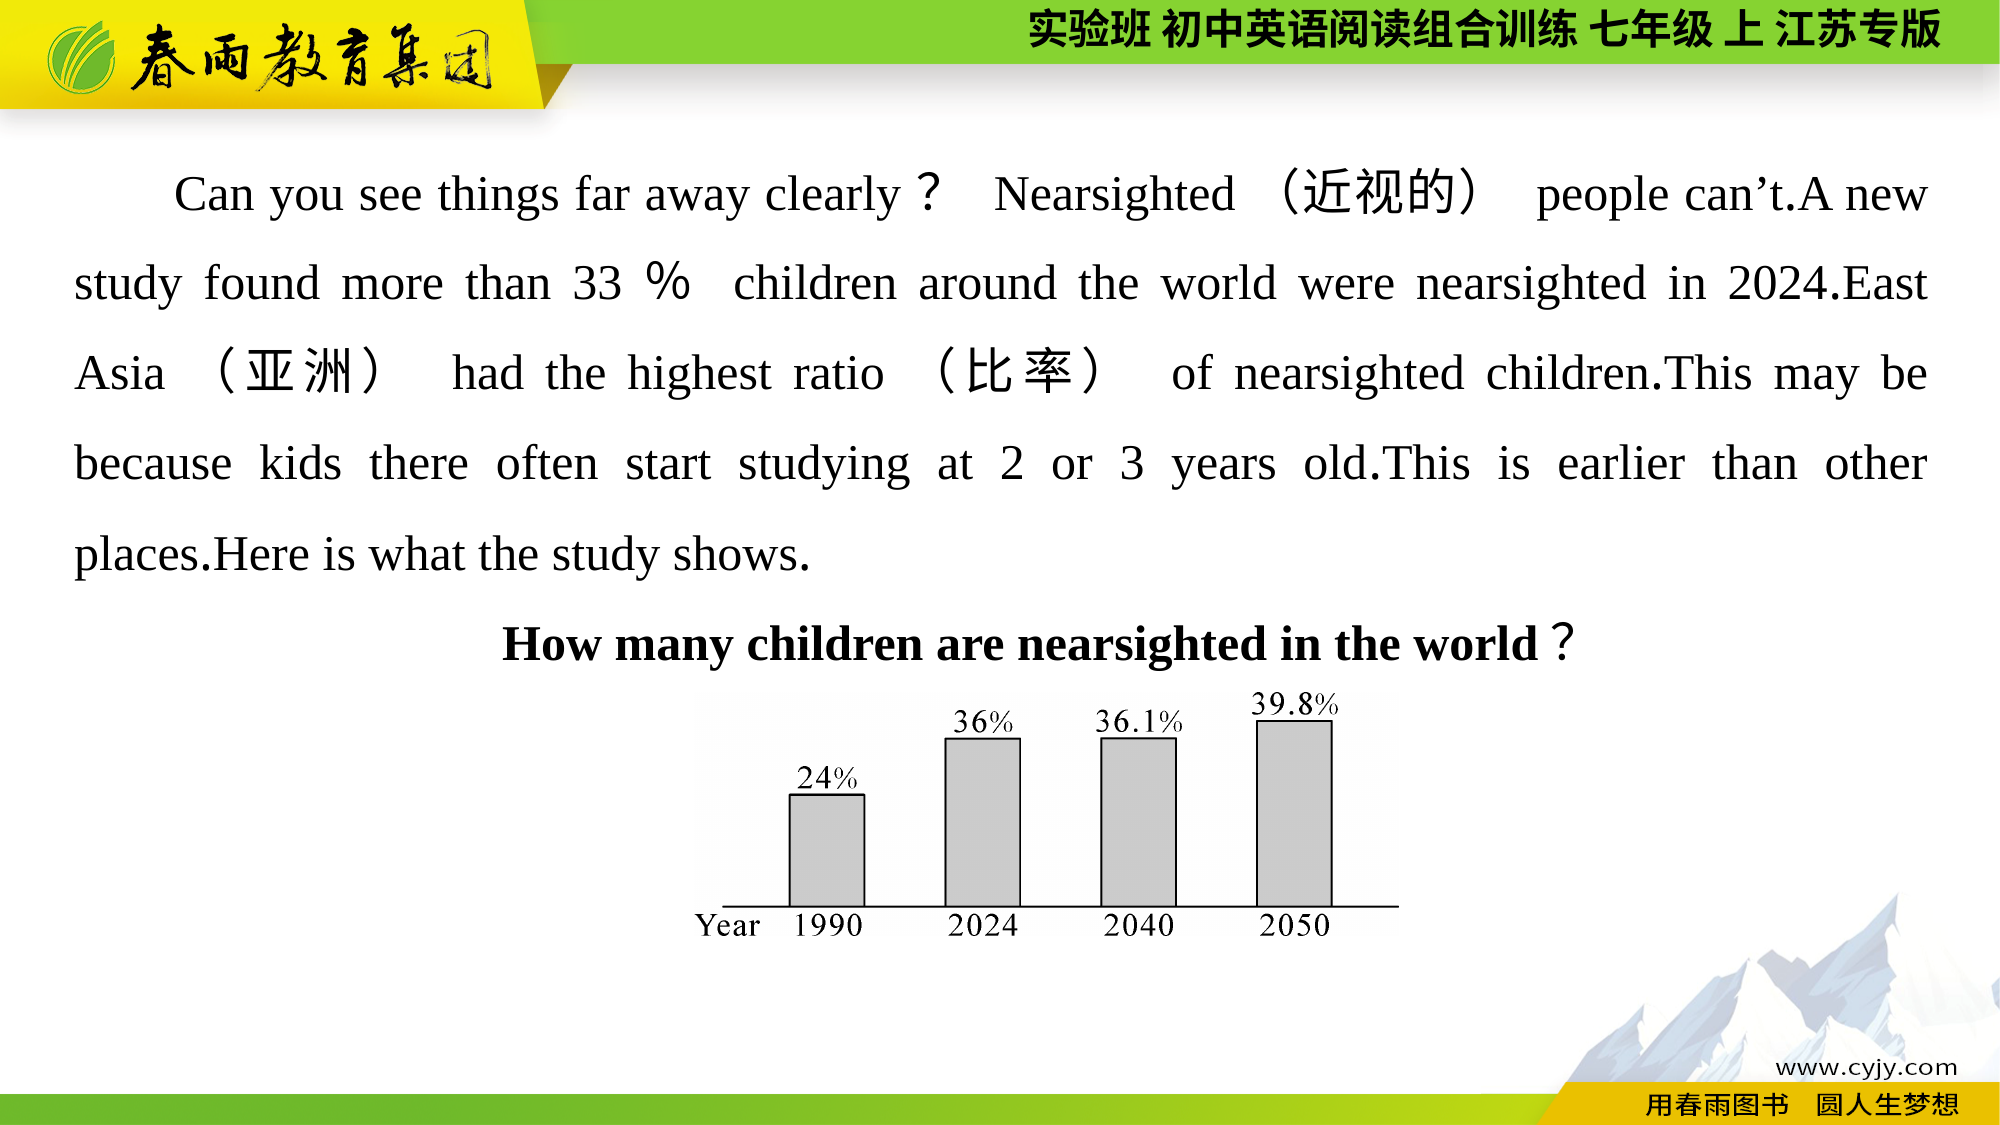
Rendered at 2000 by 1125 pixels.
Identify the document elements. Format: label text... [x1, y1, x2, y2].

picture [0, 0, 2000, 1125]
list Can you see things far away clearly？ Nearsighted（近视的） people can’t.A new study found more than 33％ children around the world were nearsighted in 2024.East Asia（亚洲） had the highest ratio（比率） of nearsighted children.This may be because kids there often start studying at 2 or 3 years old.This is earlier than other places.Here is what the study shows. How many children are nearsighted in the world？ [59, 122, 1944, 672]
